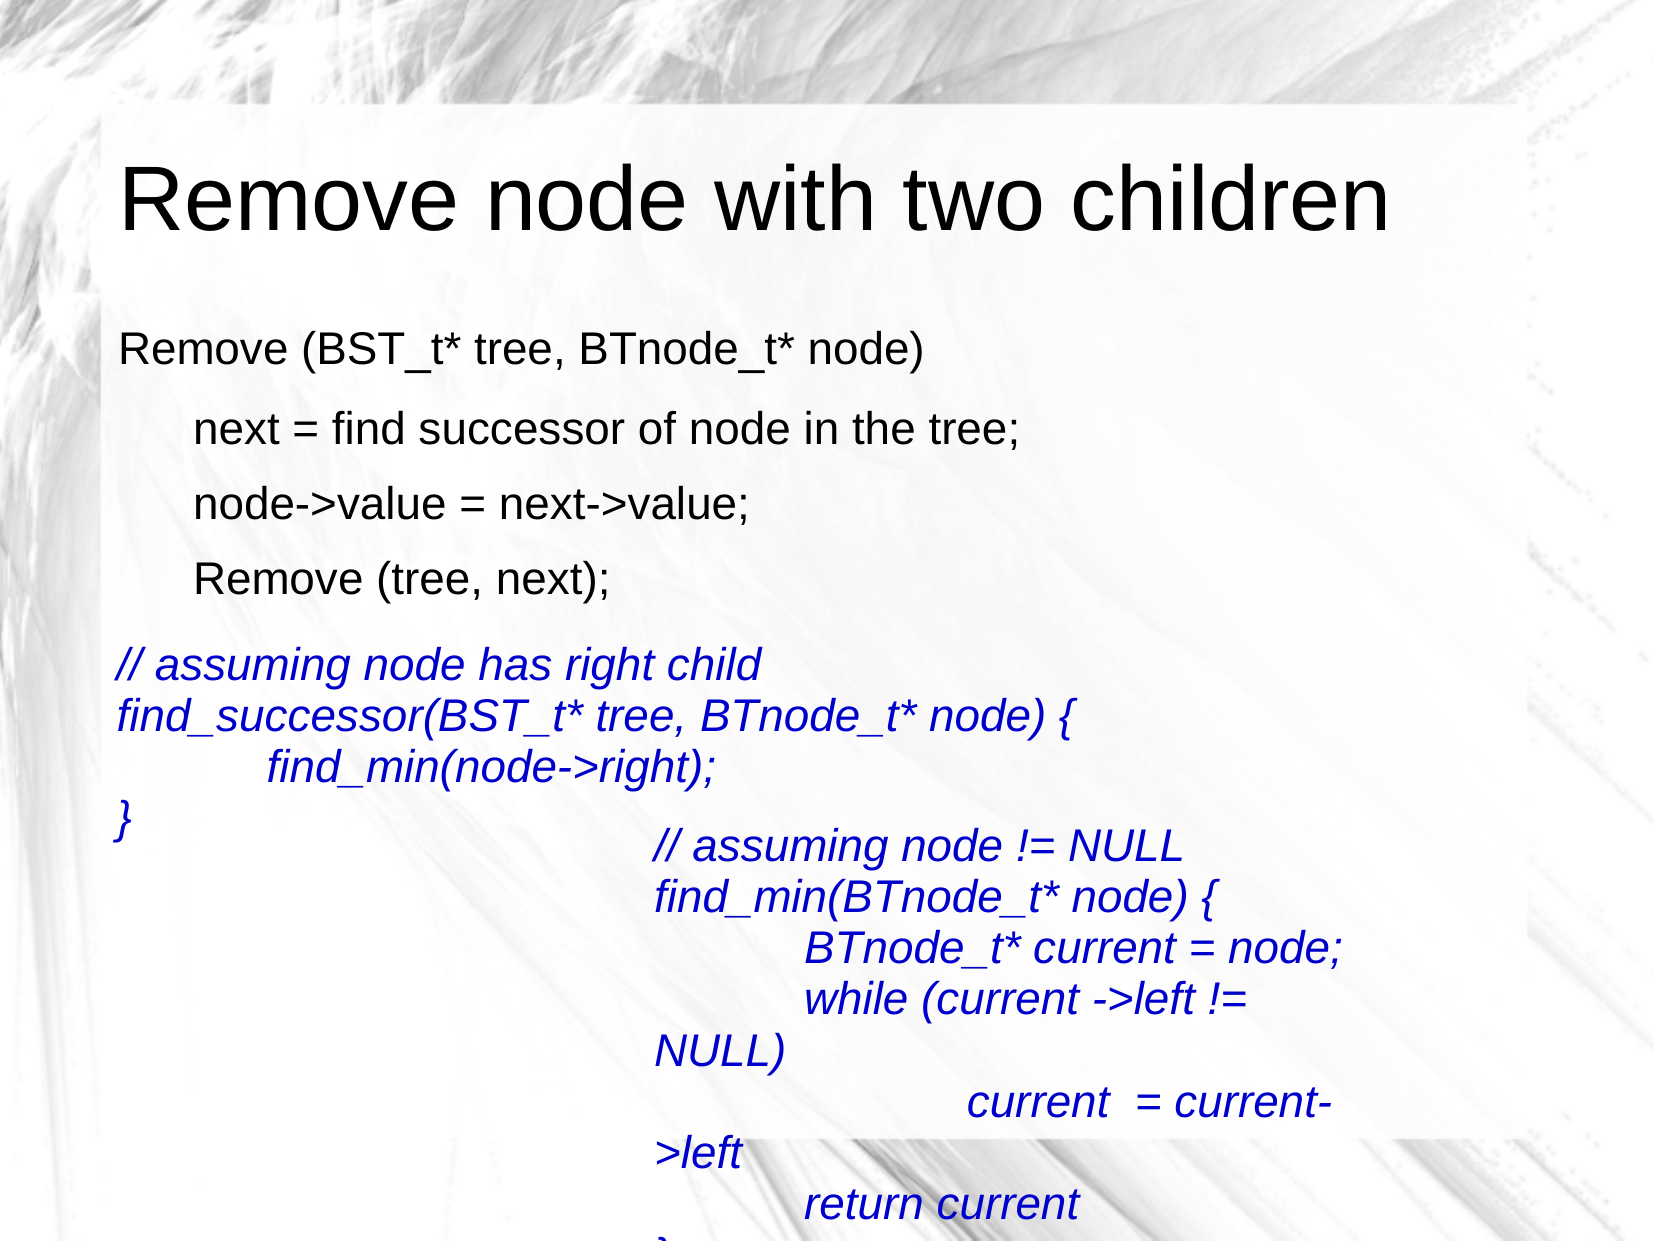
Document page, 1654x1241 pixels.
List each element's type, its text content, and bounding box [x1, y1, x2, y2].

picture [0, 0, 1654, 1241]
list Remove (BST_t* tree, BTnode_t* node) next = find successor of node in the tree; node->value = next->value; Remove (tree, next); [118, 319, 1571, 1109]
text_box // assuming node has right child find_successor(BST_t* tree, BTnode_t* node) { find_min(node->right); } [101, 632, 1327, 852]
text_box // assuming node != NULL find_min(BTnode_t* node) { BTnode_t* current = node; while (current ->left != NULL) current = current->left return current } [639, 813, 1365, 1241]
title Remove node with two children [118, 93, 1506, 299]
